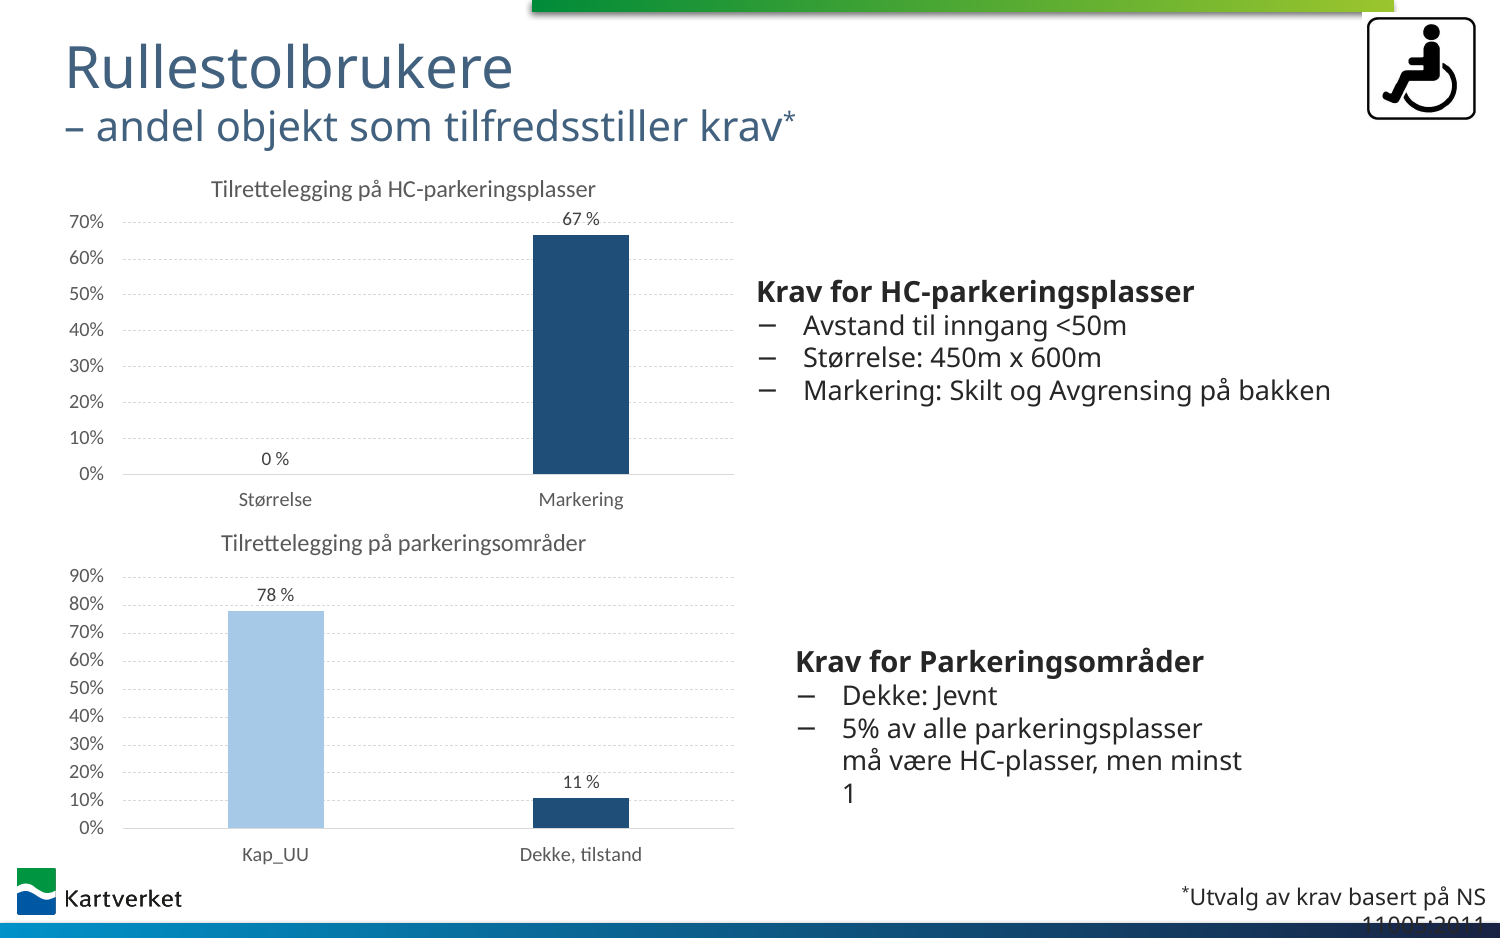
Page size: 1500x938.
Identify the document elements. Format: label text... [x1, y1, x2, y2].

text_box Krav for Parkeringsområder Dekke: Jevnt 5% av alle parkeringsplasser må være HC-plasser, men minst 1 [780, 636, 1261, 816]
text_box *Utvalg av krav basert på NS 11005:2011 [1068, 873, 1500, 938]
picture [1362, 12, 1481, 126]
picture [62, 520, 746, 874]
picture [62, 166, 746, 519]
text_box Rullestolbrukere – andel objekt som tilfredsstiller krav* [49, 25, 1431, 158]
text_box Krav for HC-parkeringsplasser Avstand til inngang <50m Størrelse: 450m x 600m Markering: Skilt og Avgrensing på bakken [750, 265, 1346, 413]
